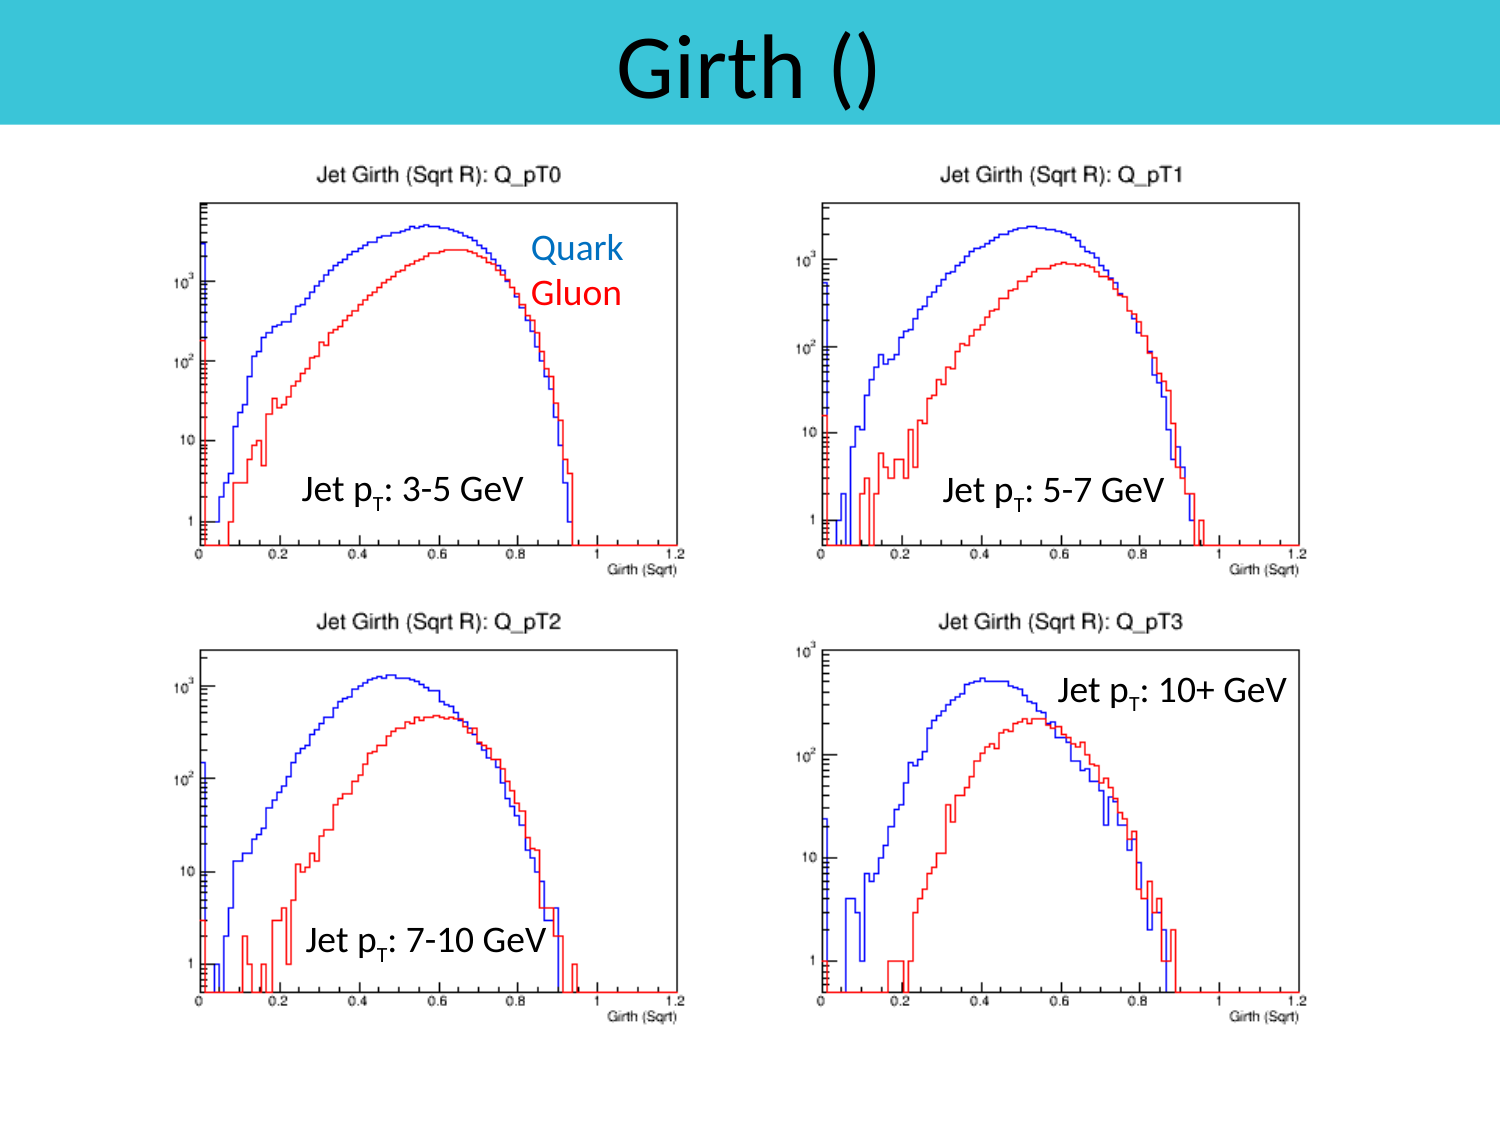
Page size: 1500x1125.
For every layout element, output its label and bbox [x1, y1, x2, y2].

picture [128, 151, 1372, 1045]
